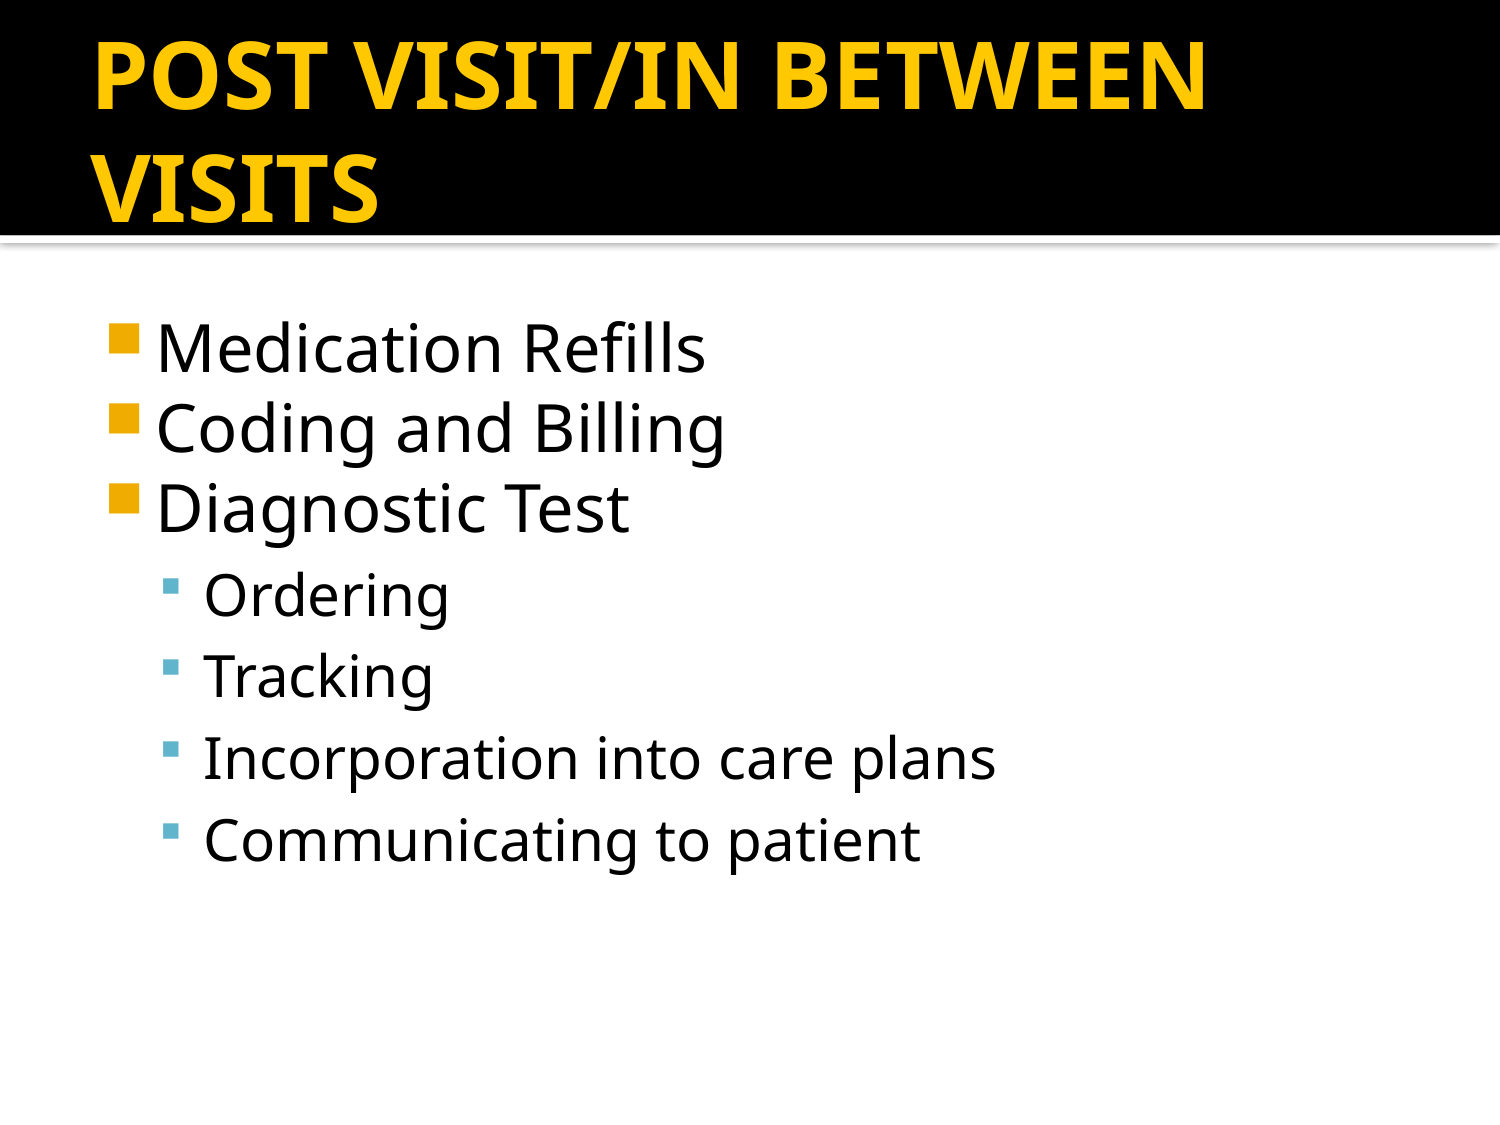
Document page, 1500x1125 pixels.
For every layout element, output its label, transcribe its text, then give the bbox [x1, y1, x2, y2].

list Medication Refills Coding and Billing Diagnostic Test Ordering Tracking Incorporation into care plans Communicating to patient [74, 290, 1426, 1051]
title POST VISIT/IN BETWEEN VISITS [75, 25, 1425, 231]
